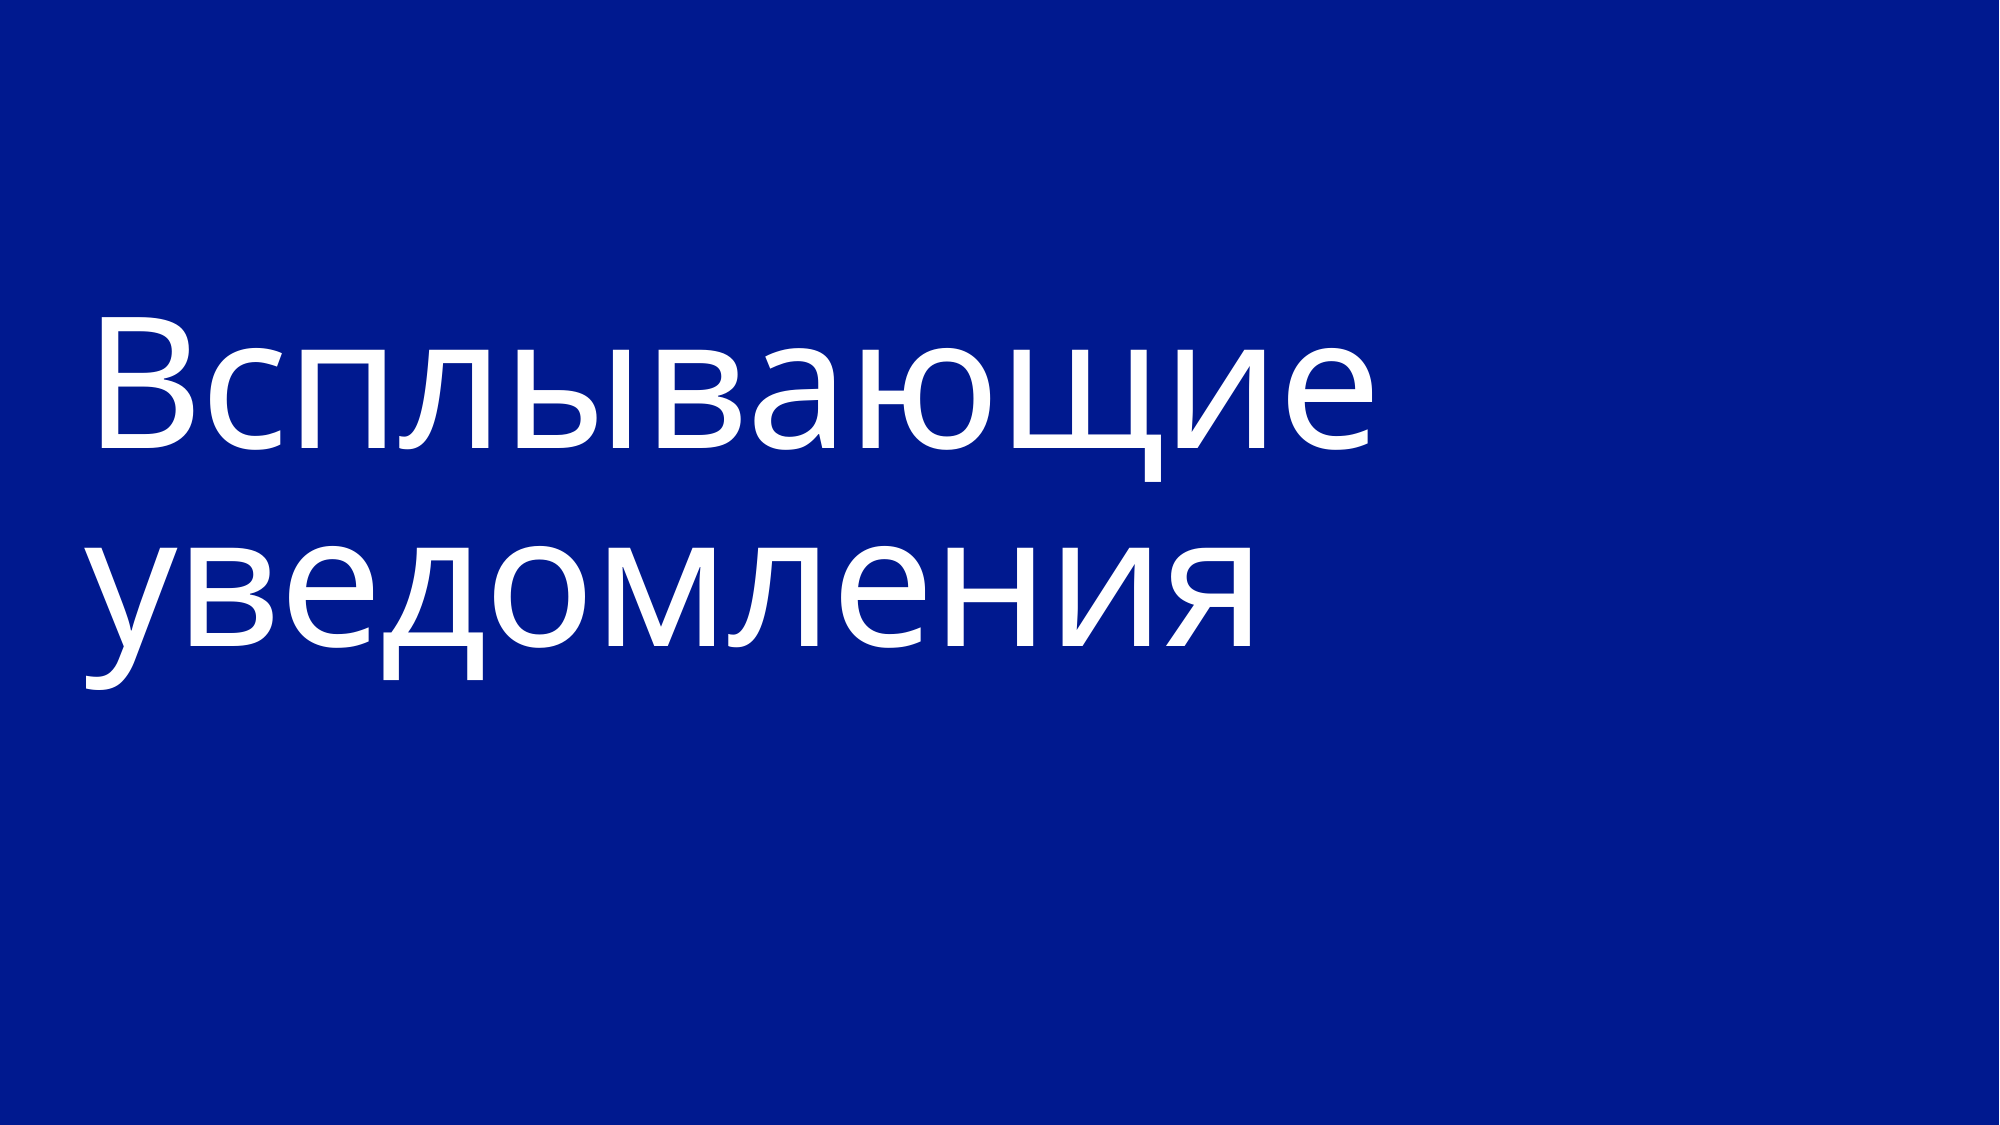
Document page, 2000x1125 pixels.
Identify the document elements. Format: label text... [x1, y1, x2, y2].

list Всплывающие уведомления [84, 290, 1926, 690]
